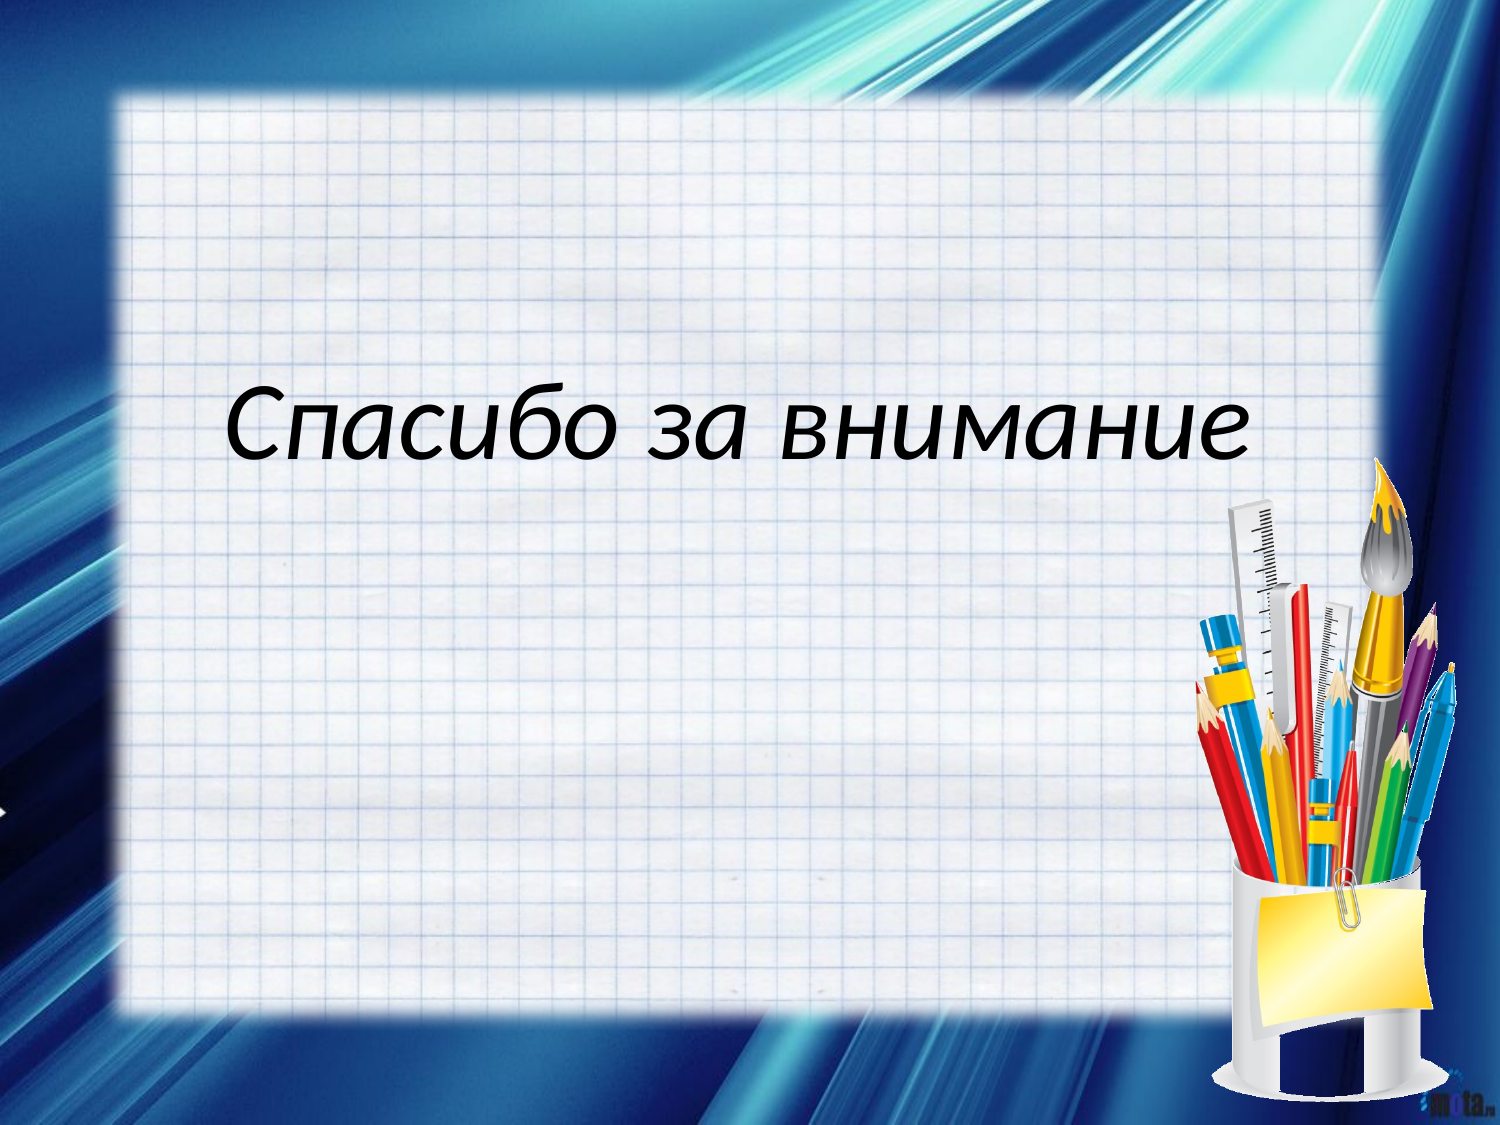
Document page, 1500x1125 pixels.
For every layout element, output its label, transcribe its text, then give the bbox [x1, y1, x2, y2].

picture [0, 0, 1500, 1125]
list Спасибо за внимание [128, 339, 1348, 477]
